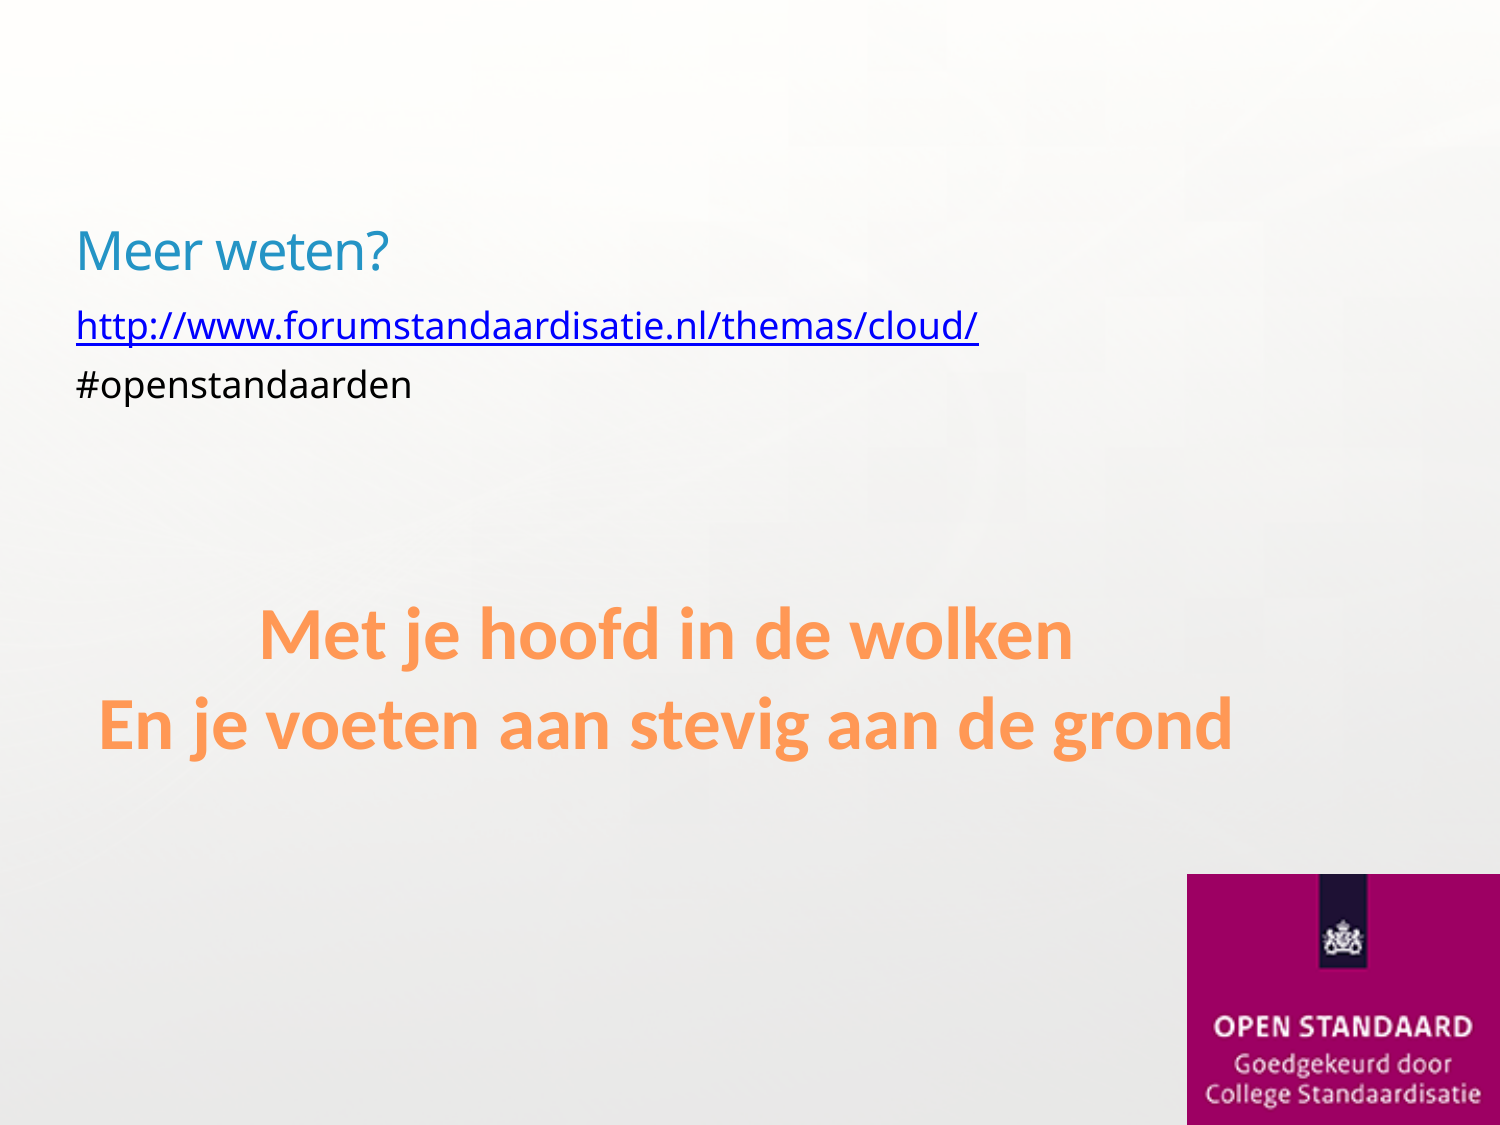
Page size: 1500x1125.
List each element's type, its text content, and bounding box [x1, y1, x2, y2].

text_box Met je hoofd in de wolken En je voeten aan stevig aan de grond [83, 486, 1251, 772]
list http://www.forumstandaardisatie.nl/themas/cloud/ #openstandaarden [60, 295, 1350, 997]
title Meer weten? [60, 202, 1348, 295]
picture [1187, 874, 1500, 1125]
